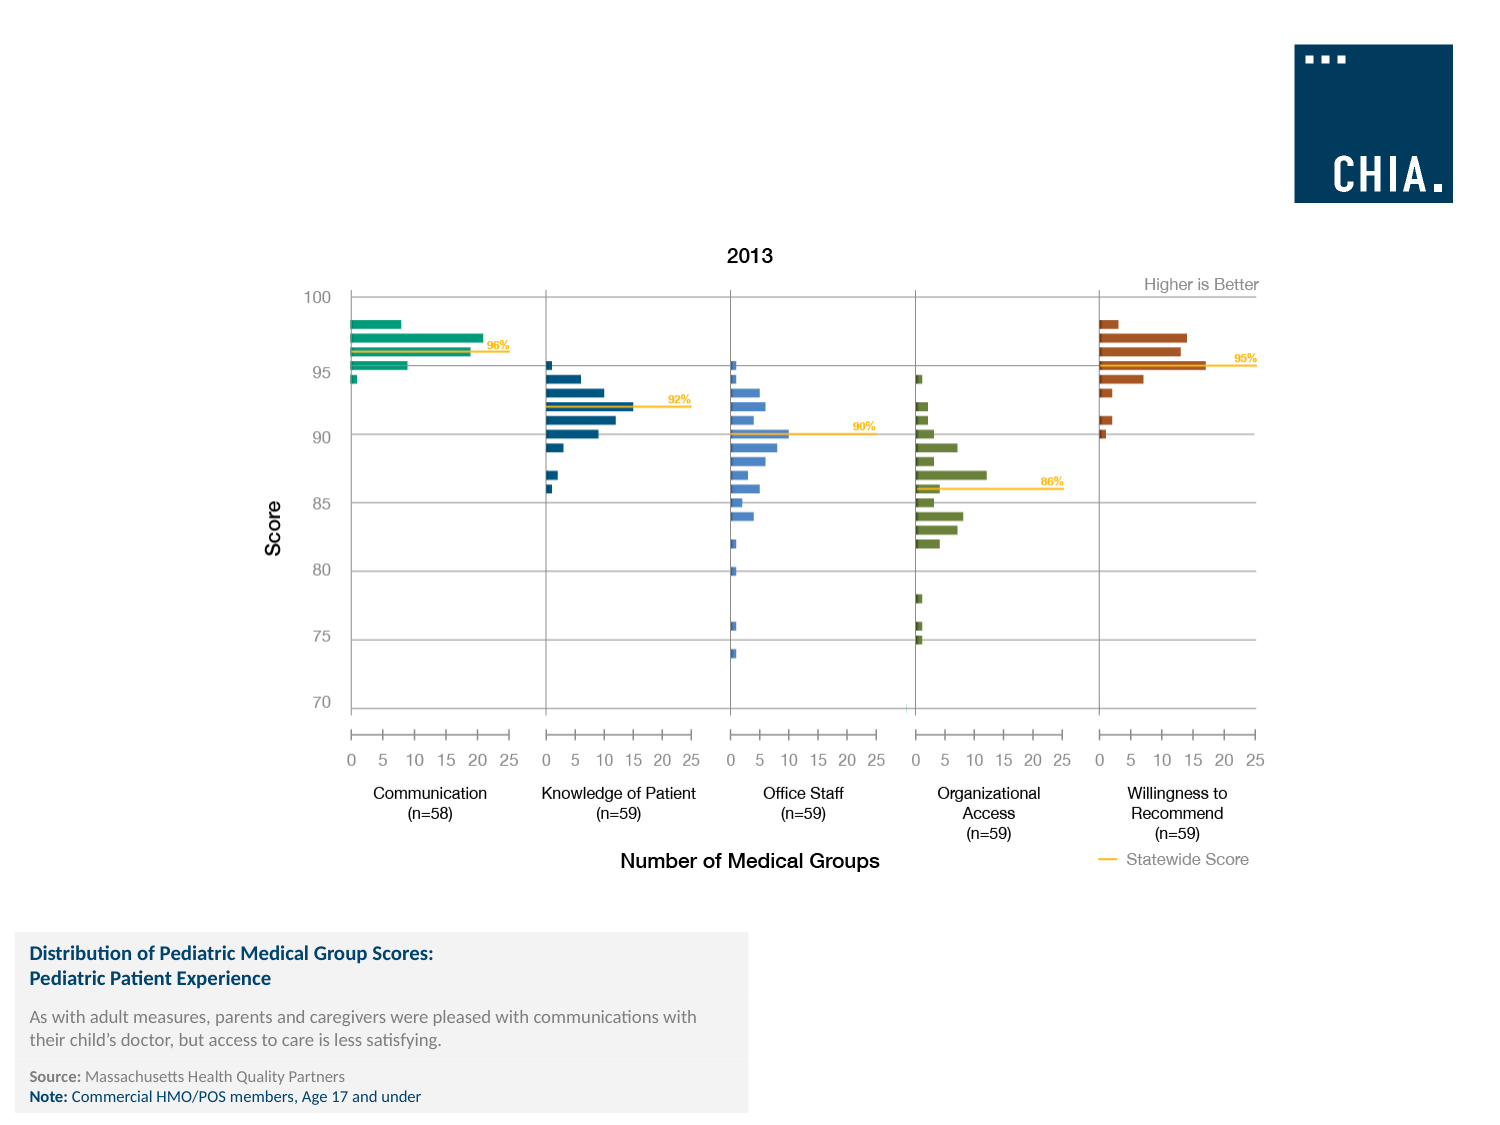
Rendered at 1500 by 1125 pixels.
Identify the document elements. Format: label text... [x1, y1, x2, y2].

list As with adult measures, parents and caregivers were pleased with communications with their child’s doctor, but access to care is less satisfying. [14, 997, 749, 1058]
list Source: Massachusetts Health Quality Partners Note: Commercial HMO/POS members, Age 17 and under [14, 1058, 749, 1113]
picture [1260, 17, 1486, 243]
list Distribution of Pediatric Medical Group Scores: Pediatric Patient Experience [14, 932, 749, 997]
picture [224, 245, 1276, 876]
